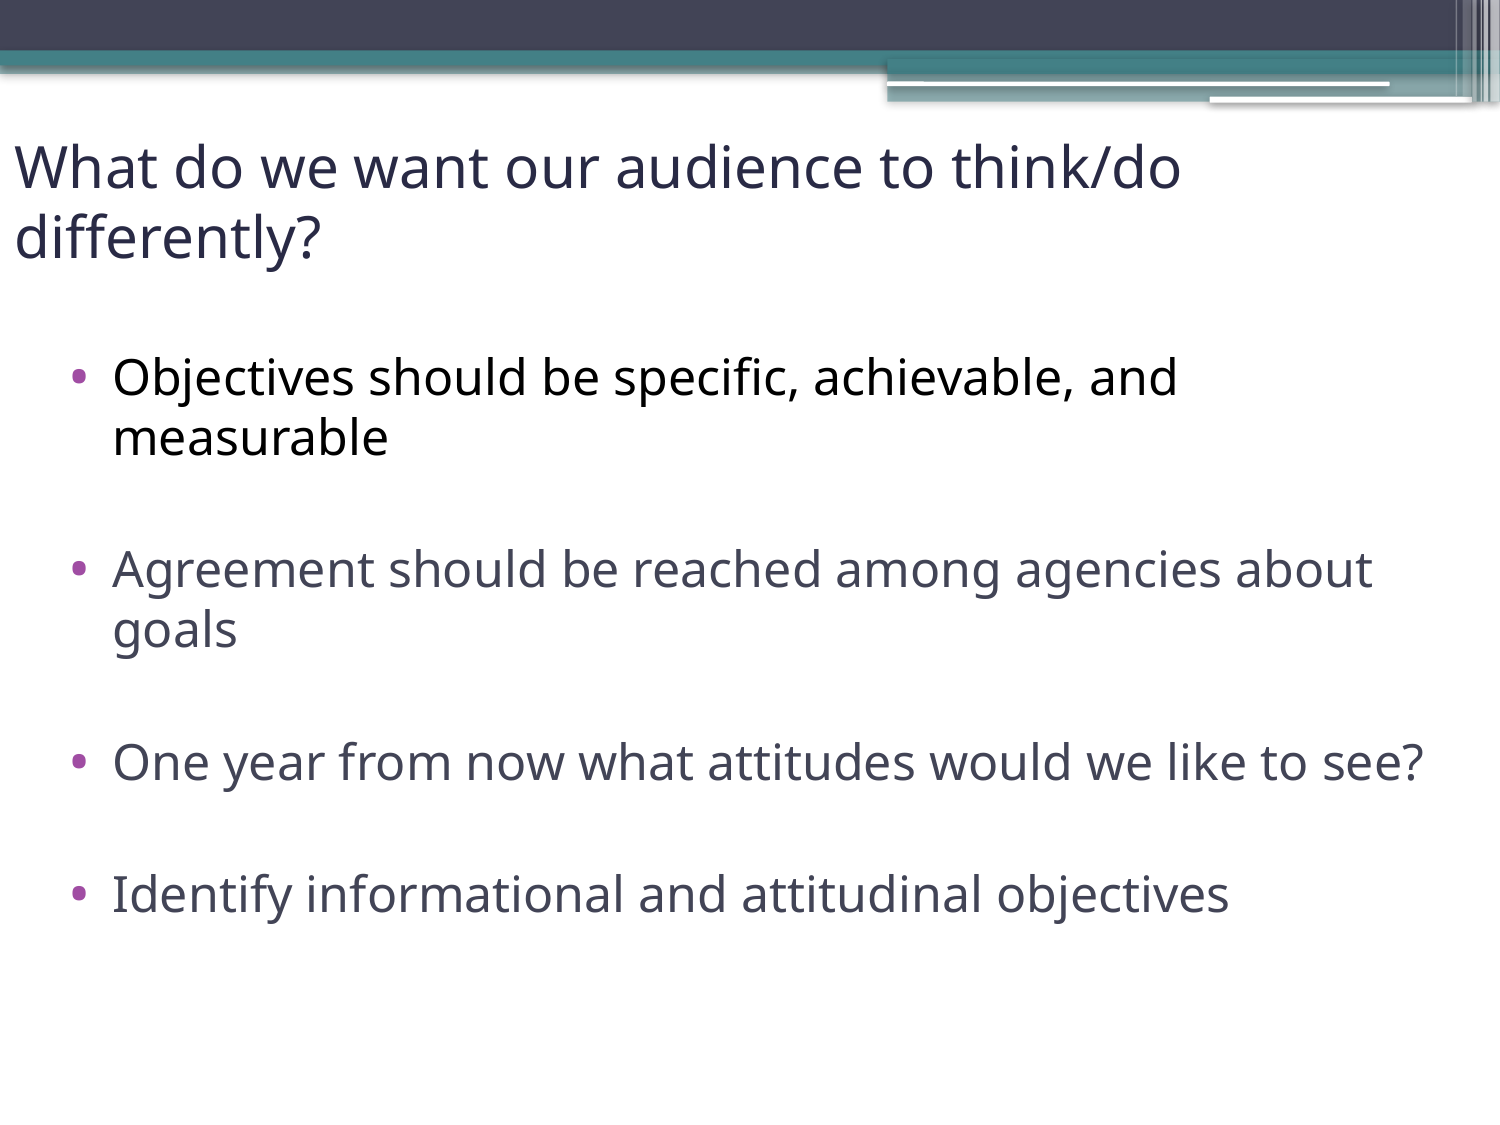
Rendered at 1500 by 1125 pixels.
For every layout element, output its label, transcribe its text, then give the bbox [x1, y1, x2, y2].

title What do we want our audience to think/do differently? [0, 112, 1500, 288]
list Objectives should be specific, achievable, and measurable Agreement should be reached among agencies about goals One year from now what attitudes would we like to see? Identify informational and attitudinal objectives [37, 337, 1463, 1047]
